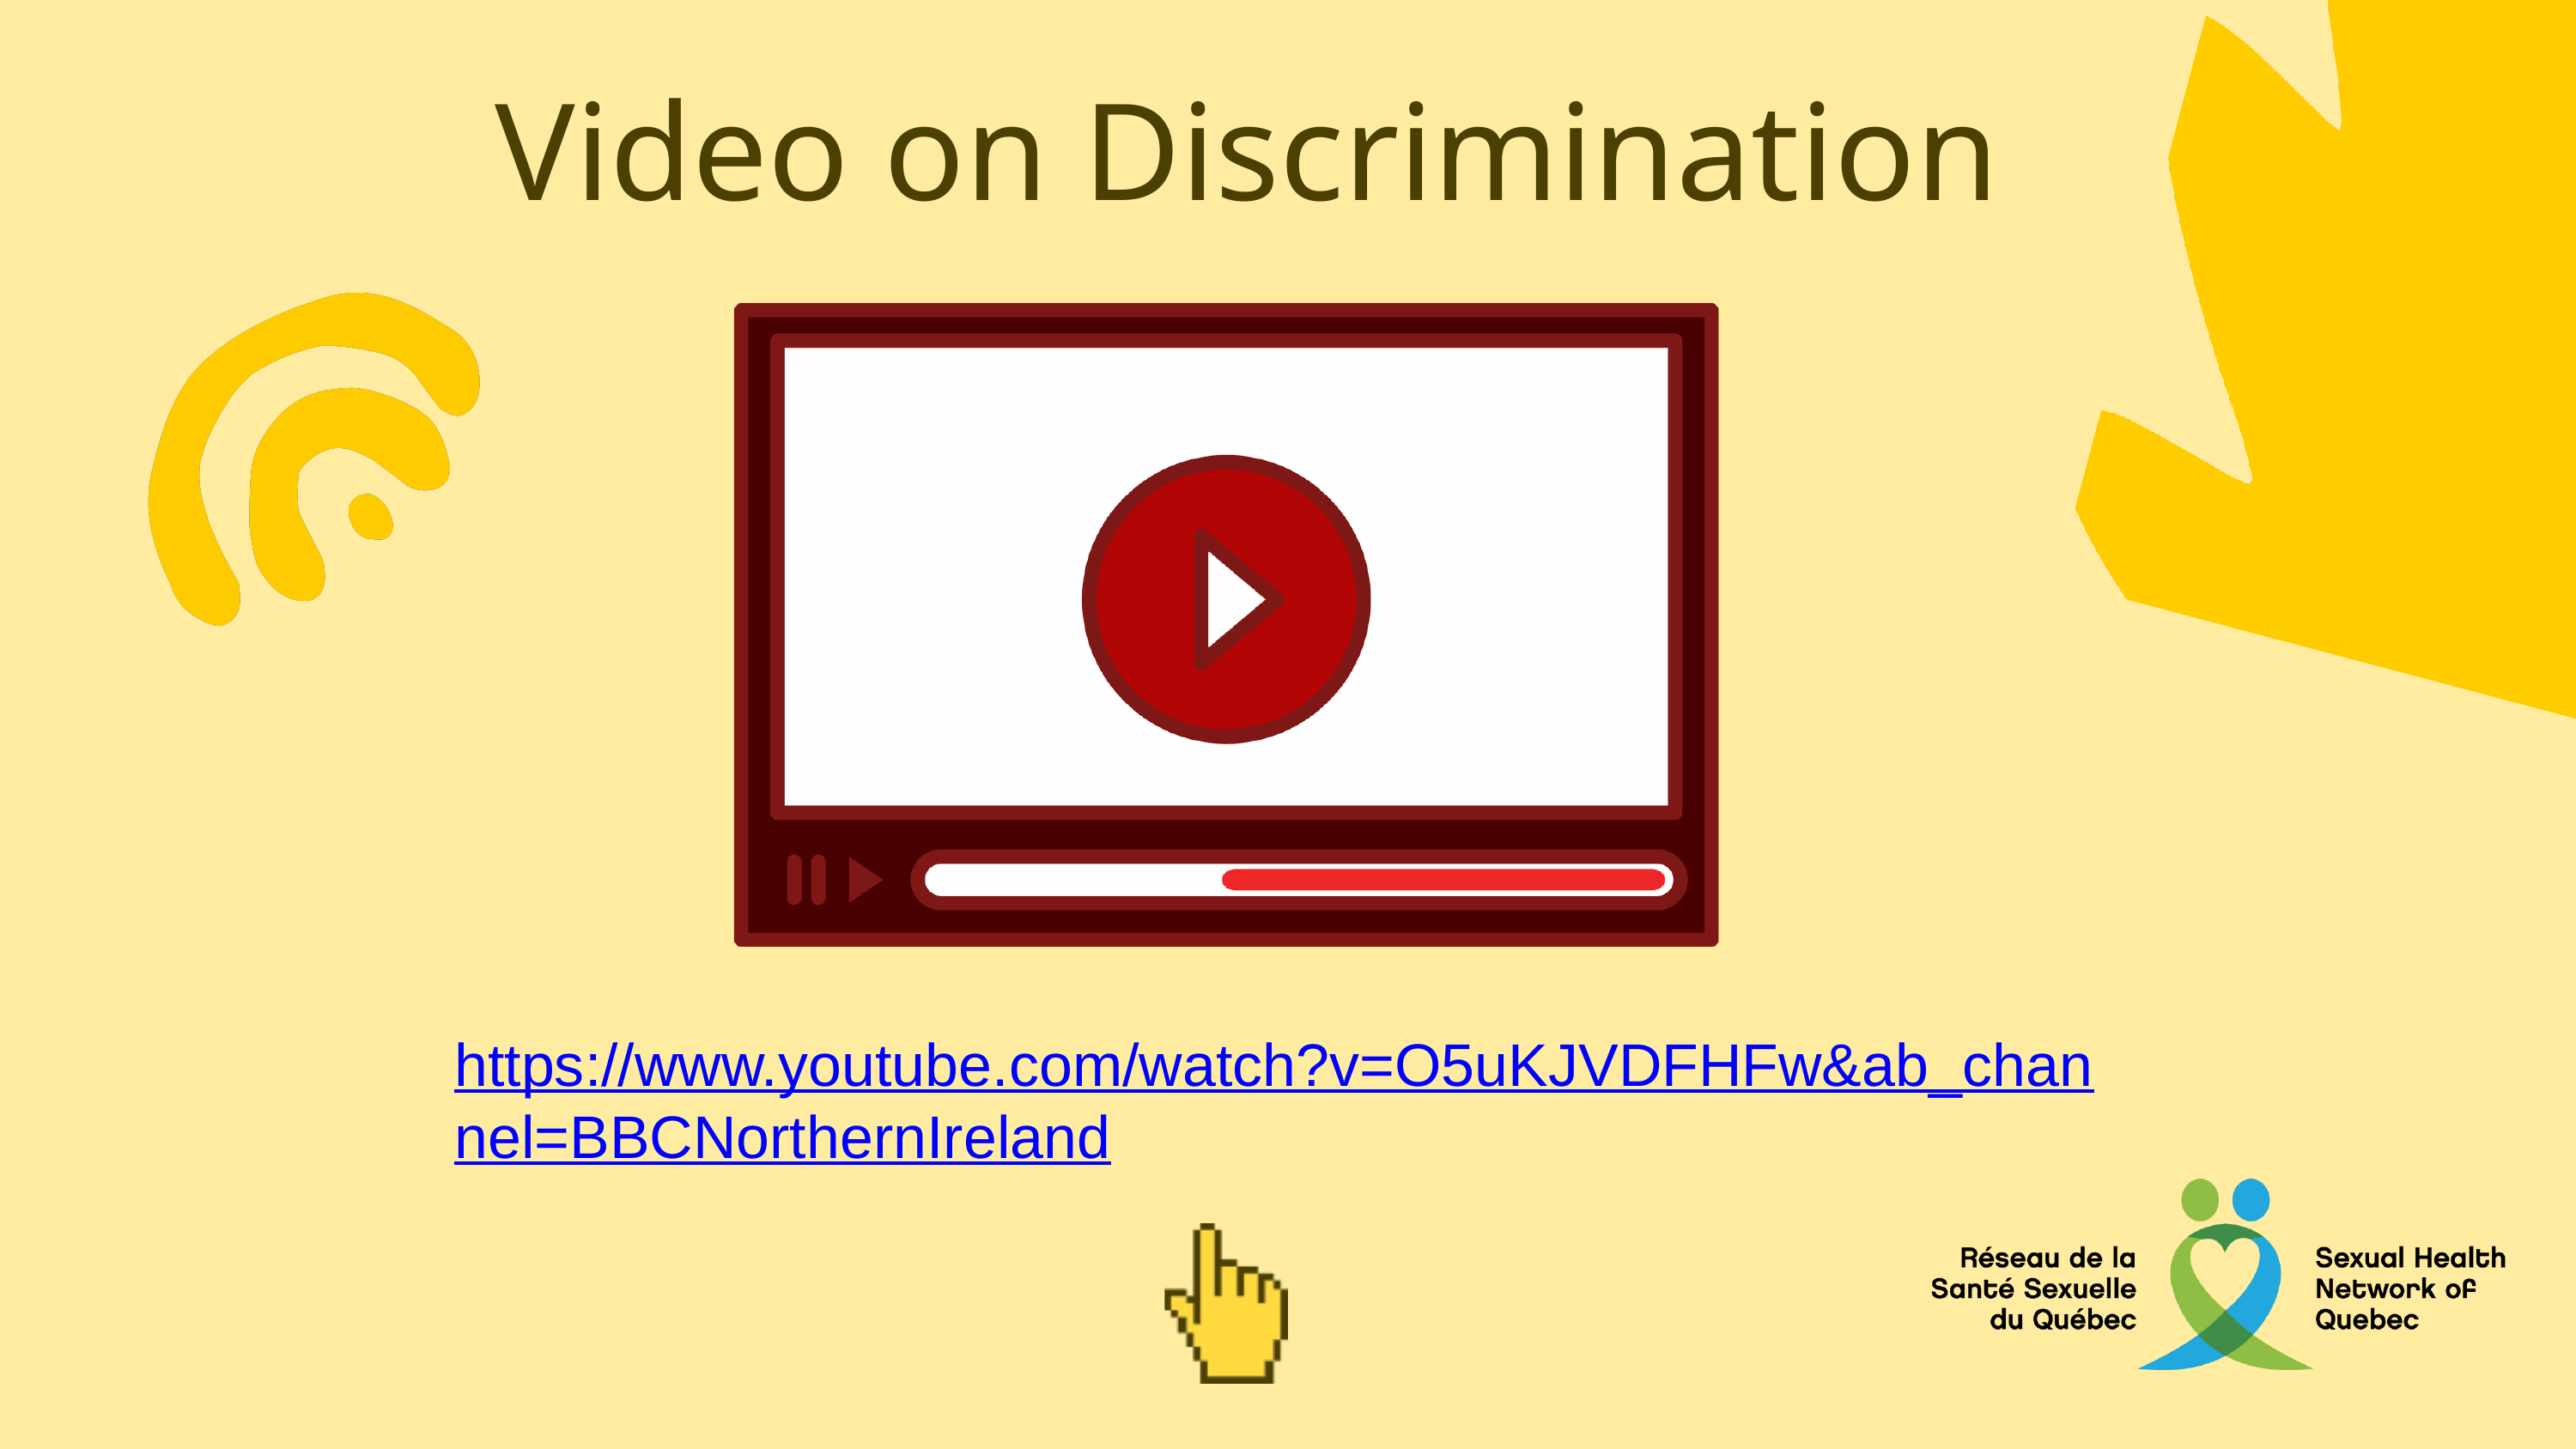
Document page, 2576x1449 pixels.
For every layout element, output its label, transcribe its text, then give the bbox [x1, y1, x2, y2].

text_box Video on Discrimination [438, 93, 2057, 227]
text_box https://www.youtube.com/watch?v=O5uKJVDFHFw&ab_channel=BBCNorthernIreland [454, 1014, 2122, 1099]
text_box [144, 288, 482, 627]
text_box [1930, 1179, 2515, 1370]
text_box [1164, 1223, 1288, 1384]
text_box [733, 303, 1719, 947]
text_box [2056, 0, 2576, 719]
